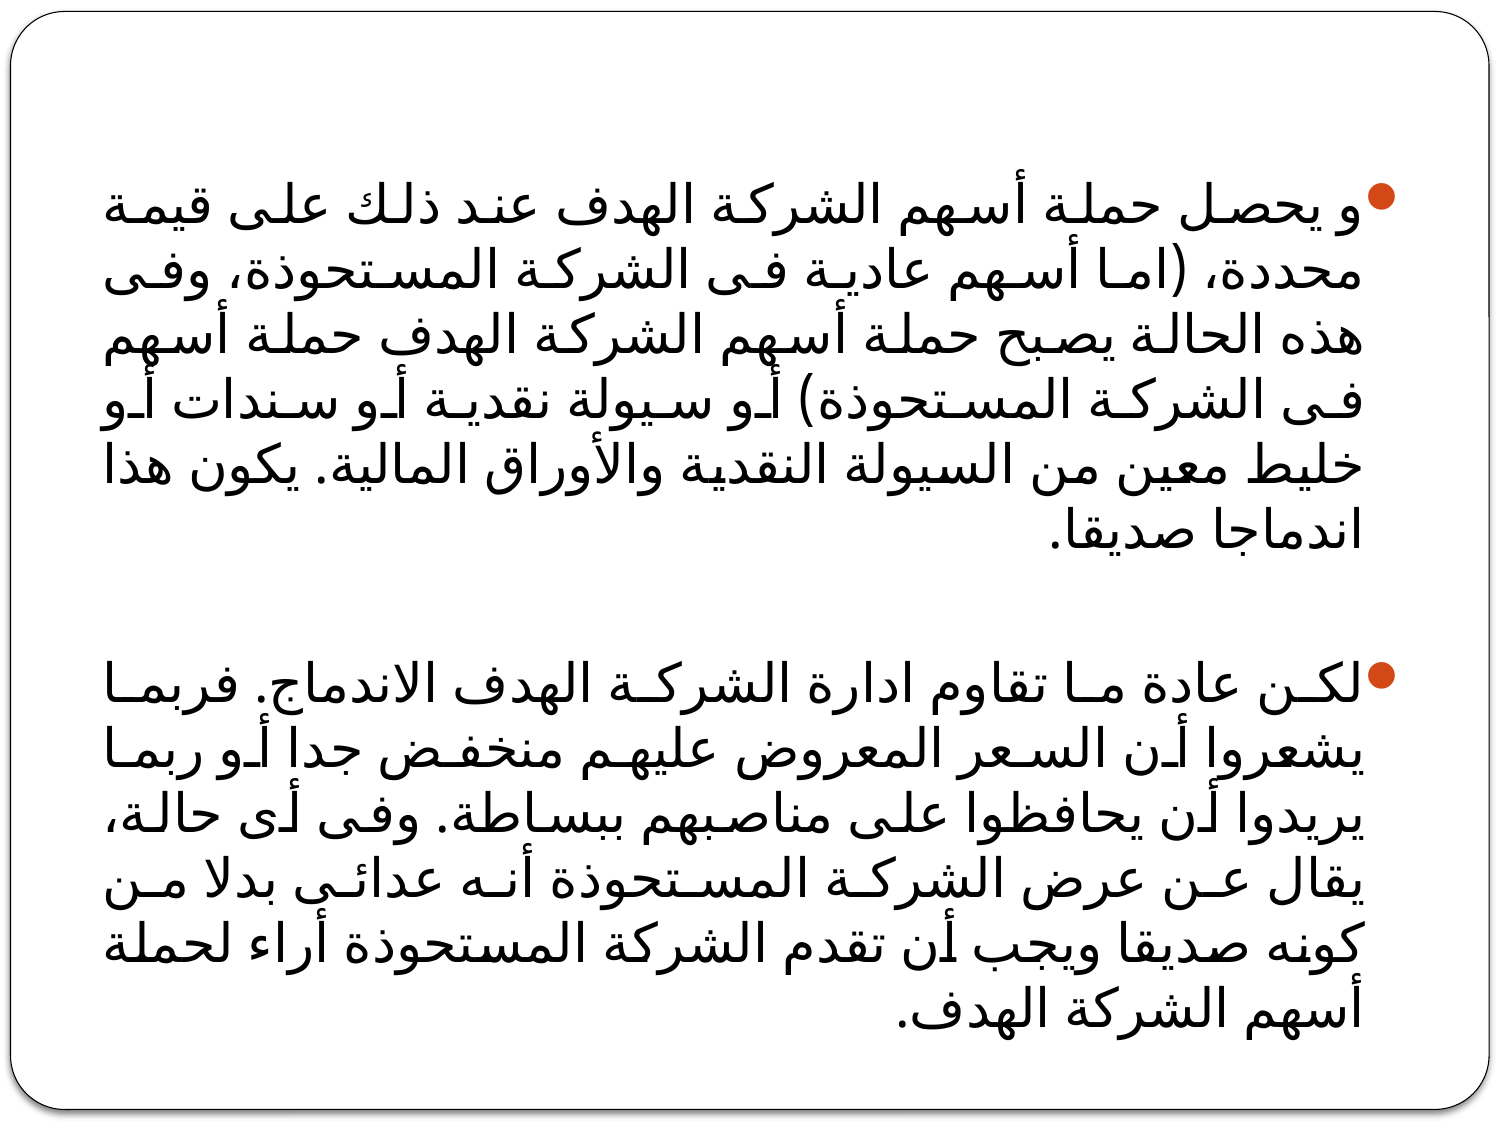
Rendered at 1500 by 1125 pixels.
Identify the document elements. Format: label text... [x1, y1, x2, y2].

list و يحصل حملة أسهم الشركة الهدف عند ذلك على قيمة محددة، (اما أسهم عادية فى الشركة المستحوذة، وفى هذه الحالة يصبح حملة أسهم الشركة الهدف حملة أسهم فى الشركة المستحوذة) أو سيولة نقدية أو سندات أو خليط معين من السيولة النقدية والأوراق المالية. يكون هذا اندماجا صديقا. لكن عادة ما تقاوم ادارة الشركة الهدف الاندماج. فربما يشعروا أن السعر المعروض عليهم منخفض جدا أو ربما يريدوا أن يحافظوا على مناصبهم ببساطة. وفى أى حالة، يقال عن عرض الشركة المستحوذة أنه عدائى بدلا من كونه صديقا ويجب أن تقدم الشركة المستحوذة أراء لحملة أسهم الشركة الهدف. [87, 162, 1425, 988]
